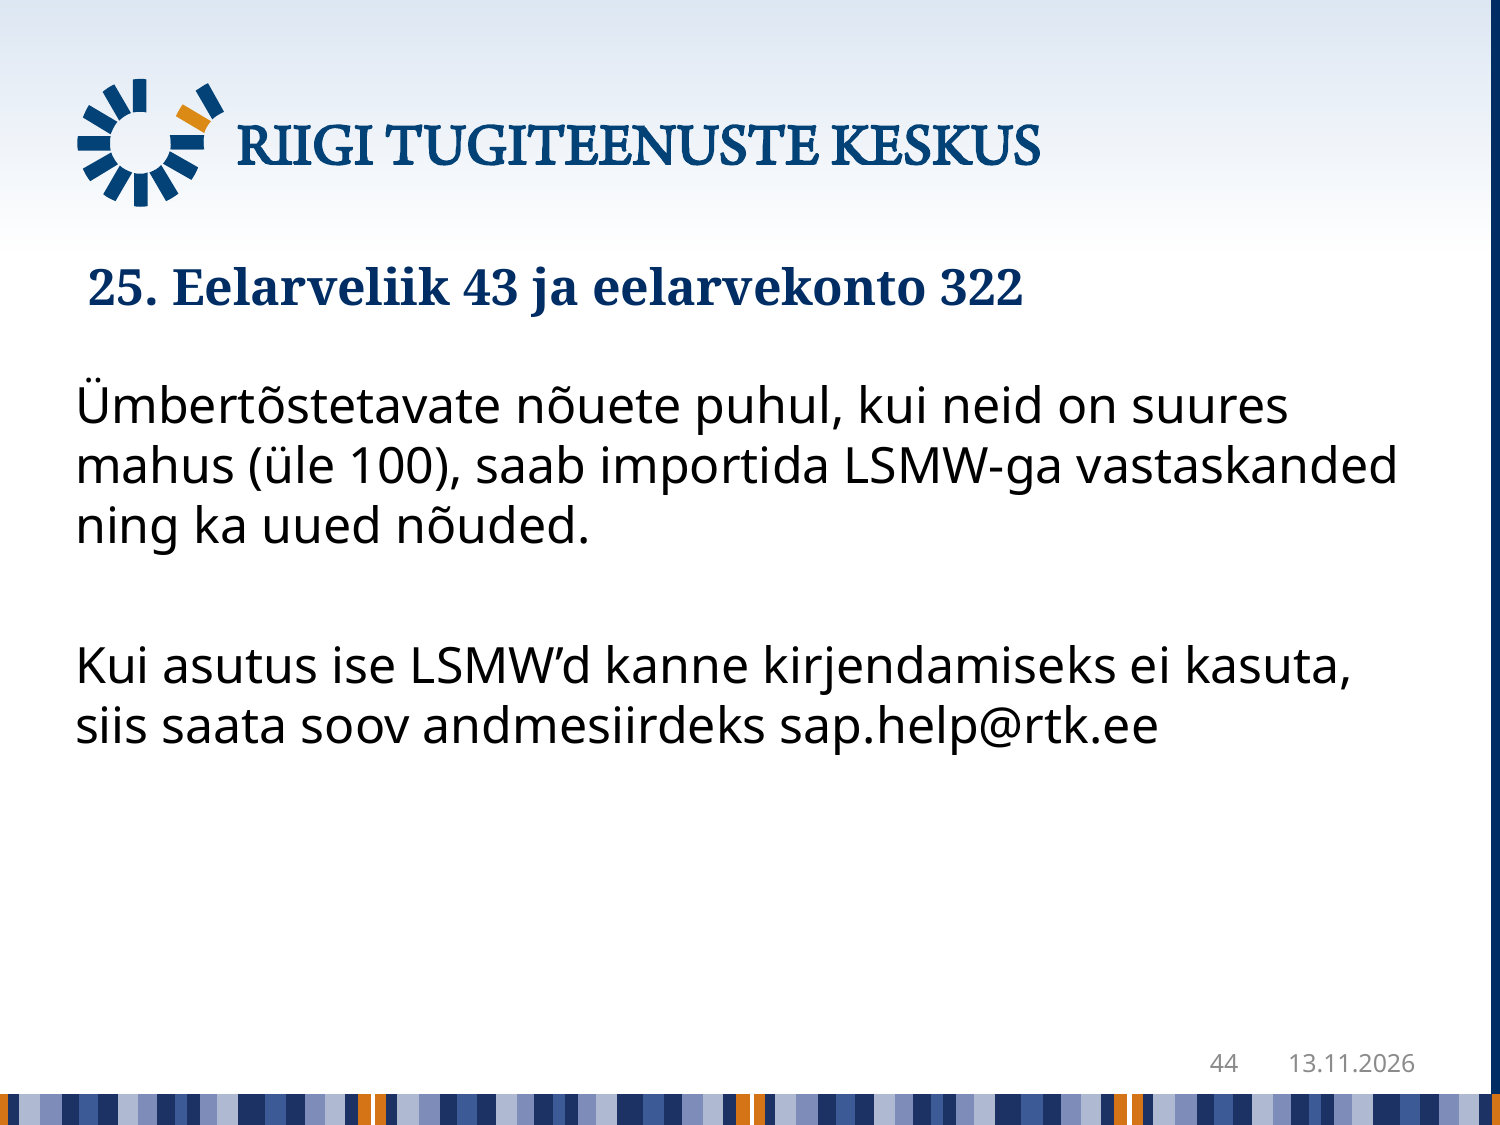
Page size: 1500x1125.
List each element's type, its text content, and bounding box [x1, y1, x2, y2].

title 25. Eelarveliik 43 ja eelarvekonto 322 [88, 255, 1439, 360]
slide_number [1269, 1035, 1431, 1095]
slide_number 44 [1139, 1035, 1254, 1095]
list Ümbertõstetavate nõuete puhul, kui neid on suures mahus (üle 100), saab importida LSMW-ga vastaskanded ning ka uued nõuded. Kui asutus ise LSMW’d kanne kirjendamiseks ei kasuta, siis saata soov andmesiirdeks sap.help@rtk.ee [75, 373, 1425, 1012]
